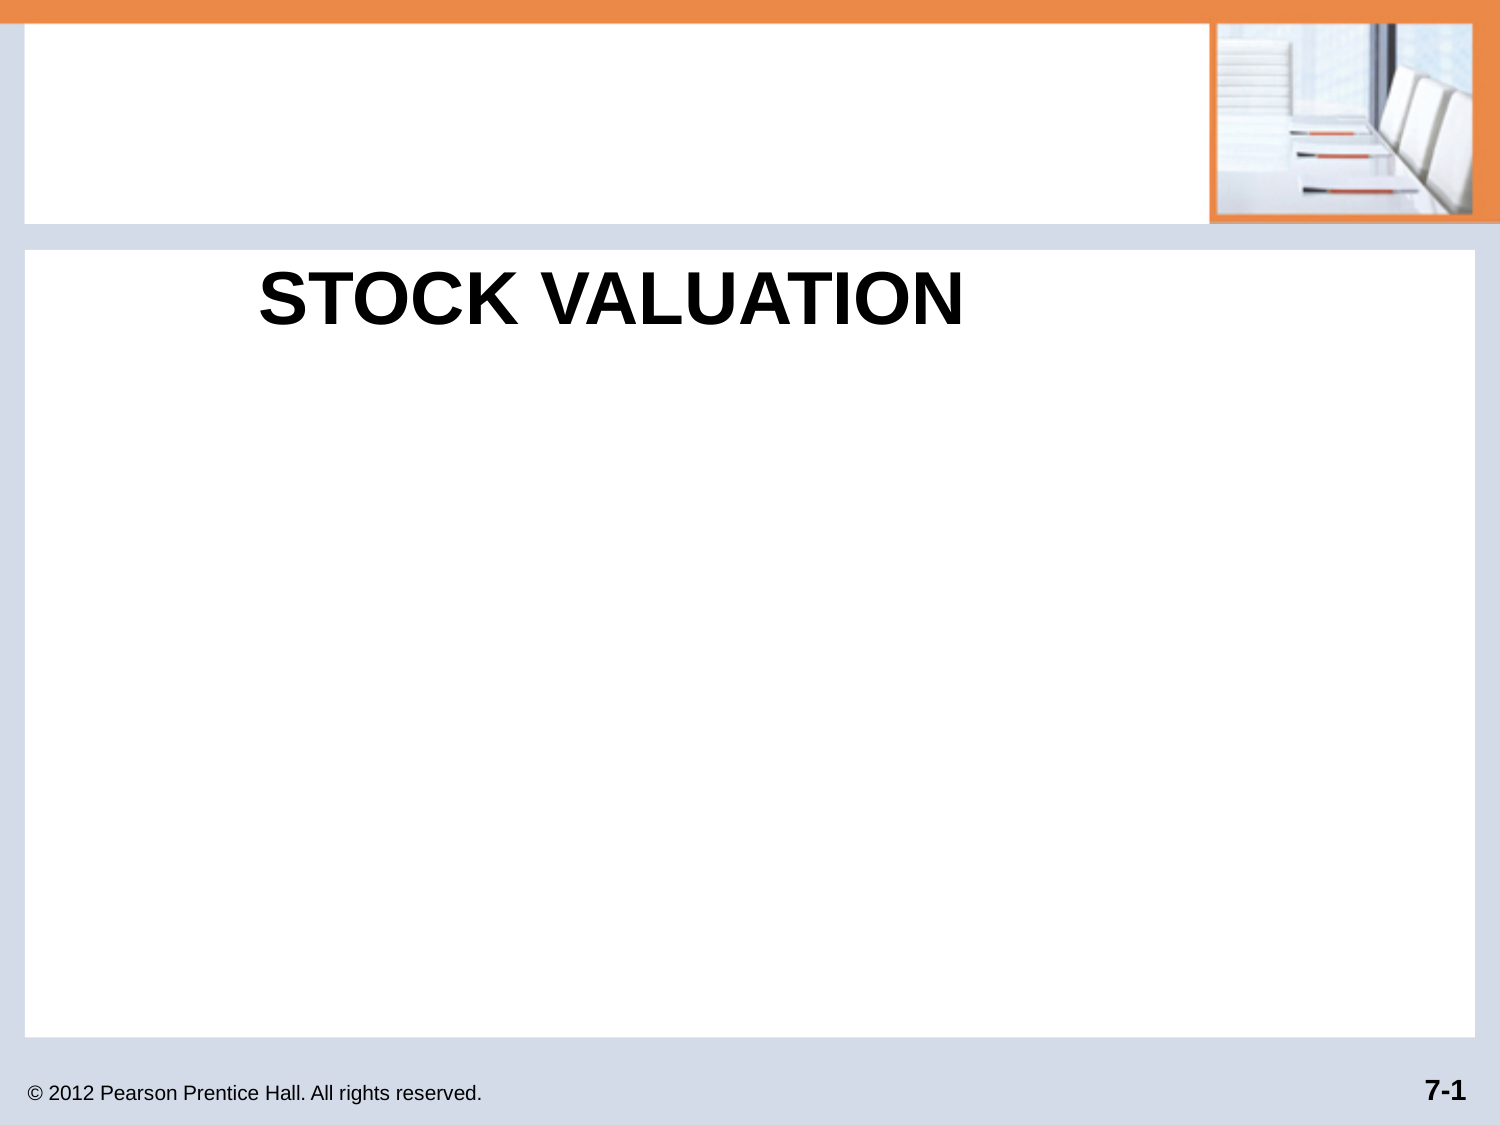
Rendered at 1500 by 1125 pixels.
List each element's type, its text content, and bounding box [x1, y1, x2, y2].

slide_number 7-1 [1331, 1038, 1482, 1114]
title STOCK VALUATION [24, 241, 1201, 349]
picture [0, 0, 1500, 224]
footer © 2012 Pearson Prentice Hall. All rights reserved. [12, 1037, 938, 1113]
